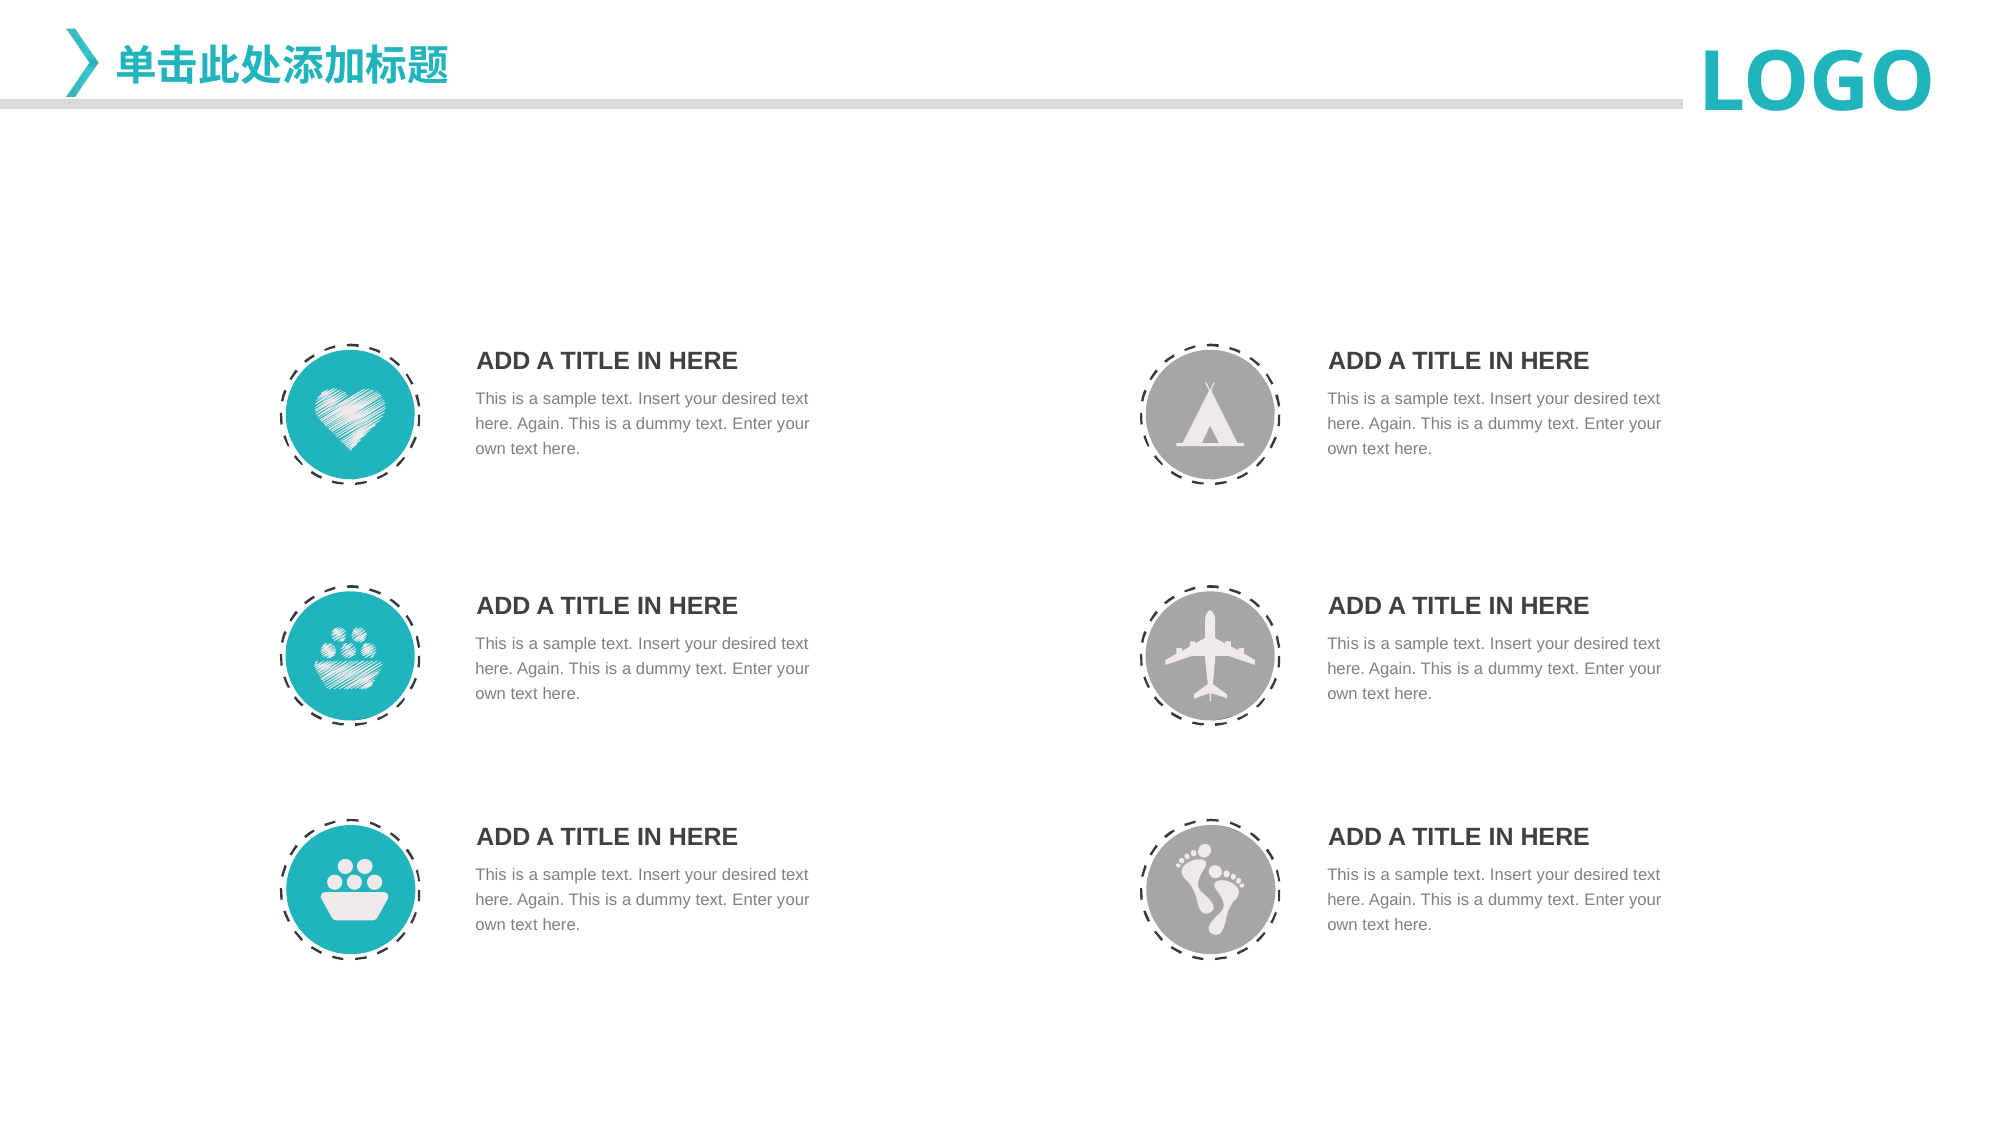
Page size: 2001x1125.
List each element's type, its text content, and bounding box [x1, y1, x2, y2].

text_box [460, 578, 832, 712]
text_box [1136, 340, 1284, 489]
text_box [1139, 818, 1281, 961]
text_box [1139, 585, 1281, 726]
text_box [65, 28, 99, 98]
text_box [460, 809, 832, 943]
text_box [276, 340, 424, 489]
text_box 单击此处添加标题 [100, 31, 465, 97]
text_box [1312, 578, 1684, 712]
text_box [1312, 809, 1684, 943]
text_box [1312, 333, 1684, 467]
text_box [279, 585, 421, 726]
text_box LOGO [1683, 19, 2000, 135]
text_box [279, 818, 421, 961]
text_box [460, 333, 832, 467]
